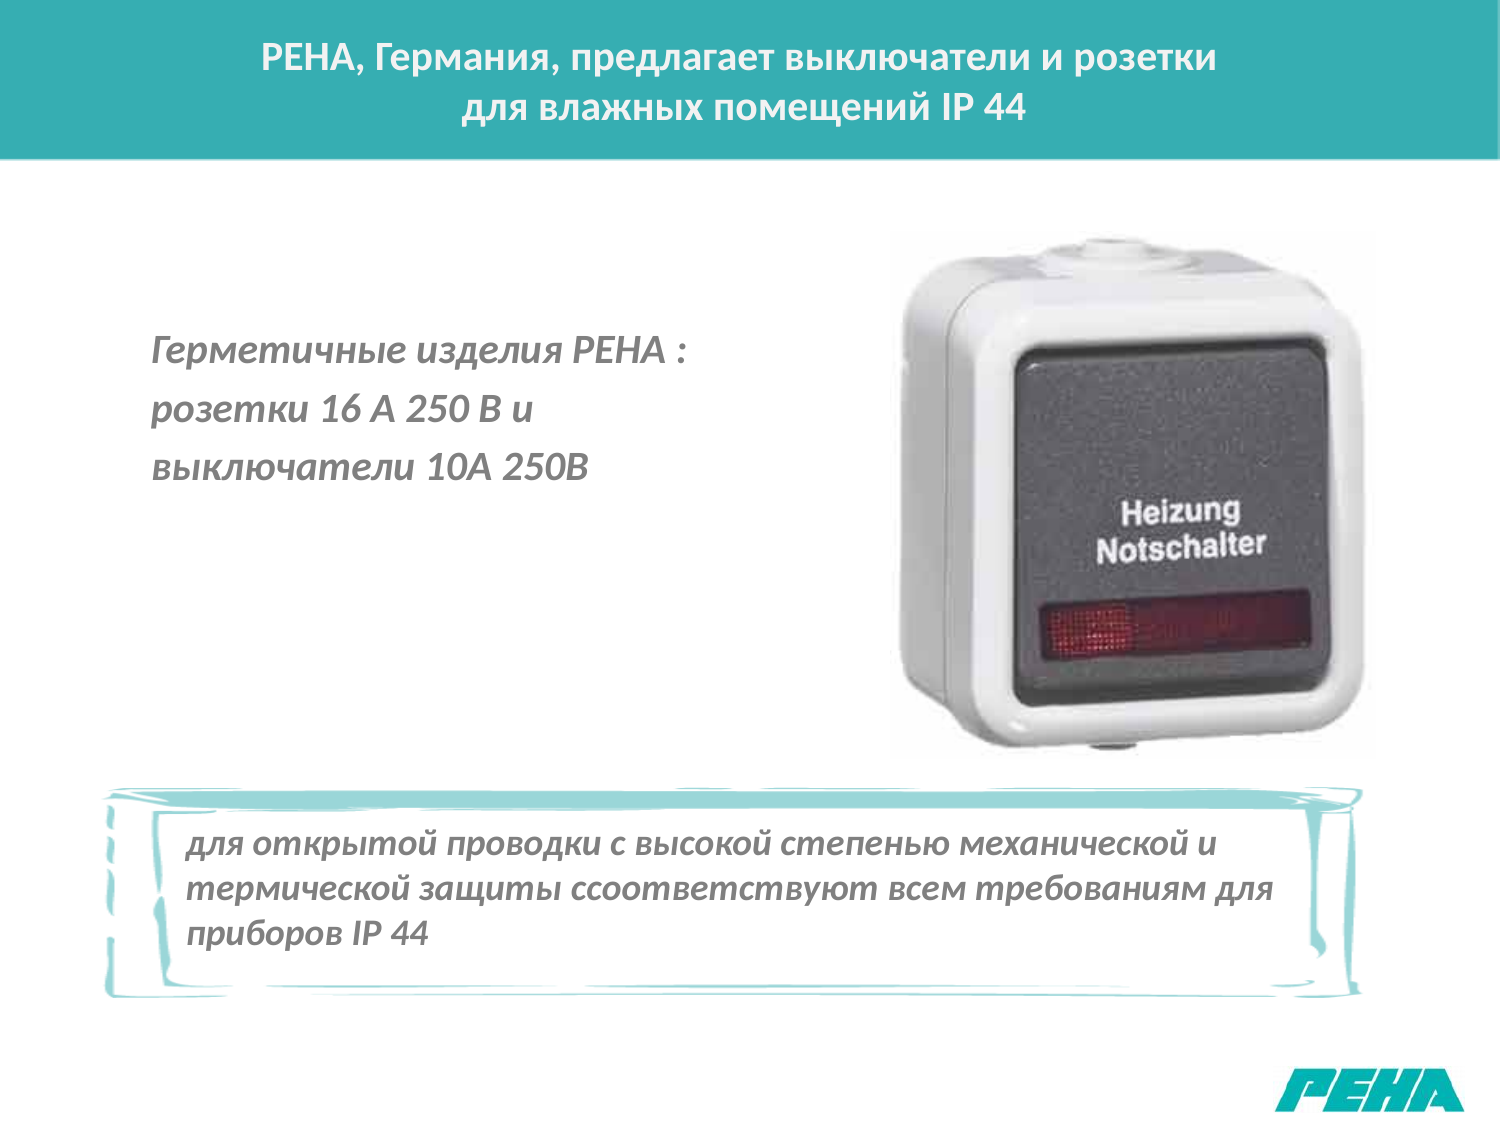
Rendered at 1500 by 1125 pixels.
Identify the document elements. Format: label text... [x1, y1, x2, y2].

picture [100, 786, 1365, 1000]
subtitle Герметичные изделия РЕНА : розетки 16 А 250 В и выключатели 10А 250В [135, 314, 884, 386]
picture [0, 0, 1500, 162]
picture [1272, 1065, 1465, 1113]
picture [889, 231, 1377, 759]
